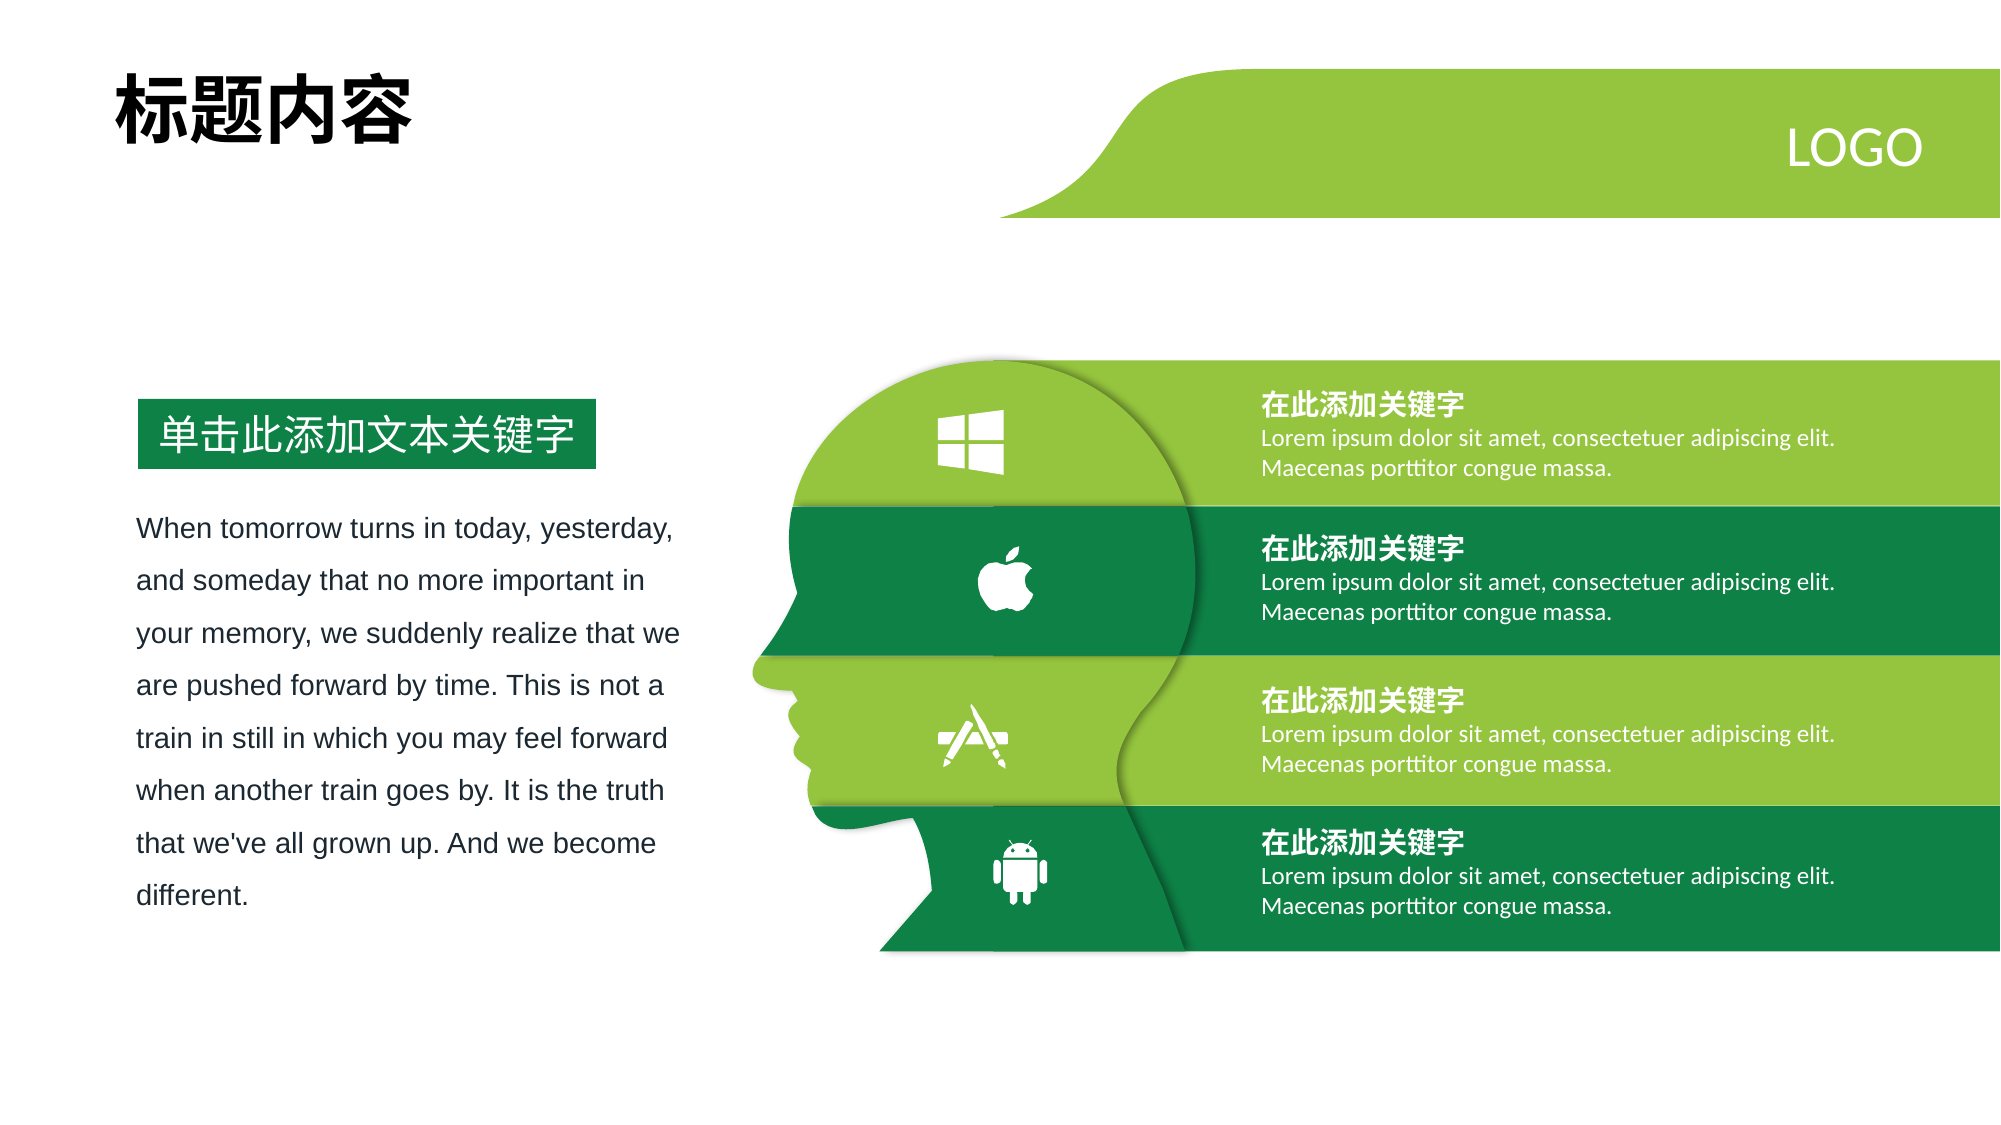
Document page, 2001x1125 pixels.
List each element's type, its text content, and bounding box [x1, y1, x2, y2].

text_box 在此添加关键字 Lorem ipsum dolor sit amet, consectetuer adipiscing elit. Maecenas porttitor congue massa. [1241, 520, 1911, 636]
text_box 在此添加关键字 Lorem ipsum dolor sit amet, consectetuer adipiscing elit. Maecenas porttitor congue massa. [1241, 814, 1911, 930]
text_box [751, 657, 1177, 807]
text_box [1048, 359, 2000, 507]
text_box 单击此添加文本关键字 [138, 398, 596, 469]
text_box [937, 444, 965, 469]
text_box [1005, 546, 1020, 562]
text_box [968, 409, 1004, 441]
text_box [938, 732, 957, 745]
text_box 在此添加关键字 Lorem ipsum dolor sit amet, consectetuer adipiscing elit. Maecenas porttitor congue massa. [1241, 672, 1911, 788]
text_box [1131, 657, 2000, 807]
text_box [1003, 859, 1038, 905]
text_box [1139, 807, 2000, 952]
text_box [970, 703, 1008, 759]
text_box [993, 859, 1001, 884]
text_box [998, 759, 1006, 769]
text_box 在此添加关键字 Lorem ipsum dolor sit amet, consectetuer adipiscing elit. Maecenas porttitor congue massa. [1241, 376, 1911, 492]
text_box When tomorrow turns in today, yesterday, and someday that no more important in your memory, we suddenly realize that we are pushed forward by time. This is not a train in still in which you may feel forward when another train goes by. It is the truth that we've all grown up. And we become different. [121, 484, 719, 919]
text_box 标题内容 [99, 54, 430, 160]
text_box [968, 444, 1004, 475]
text_box [999, 67, 2000, 219]
text_box [943, 720, 973, 768]
text_box [977, 562, 1034, 612]
text_box [792, 359, 1185, 505]
text_box [1192, 507, 2000, 657]
text_box [1039, 859, 1048, 884]
text_box [758, 505, 1197, 657]
text_box [1003, 839, 1038, 858]
text_box [937, 414, 965, 441]
text_box LOGO [1771, 100, 1939, 186]
text_box [810, 805, 1187, 953]
text_box [965, 732, 984, 745]
